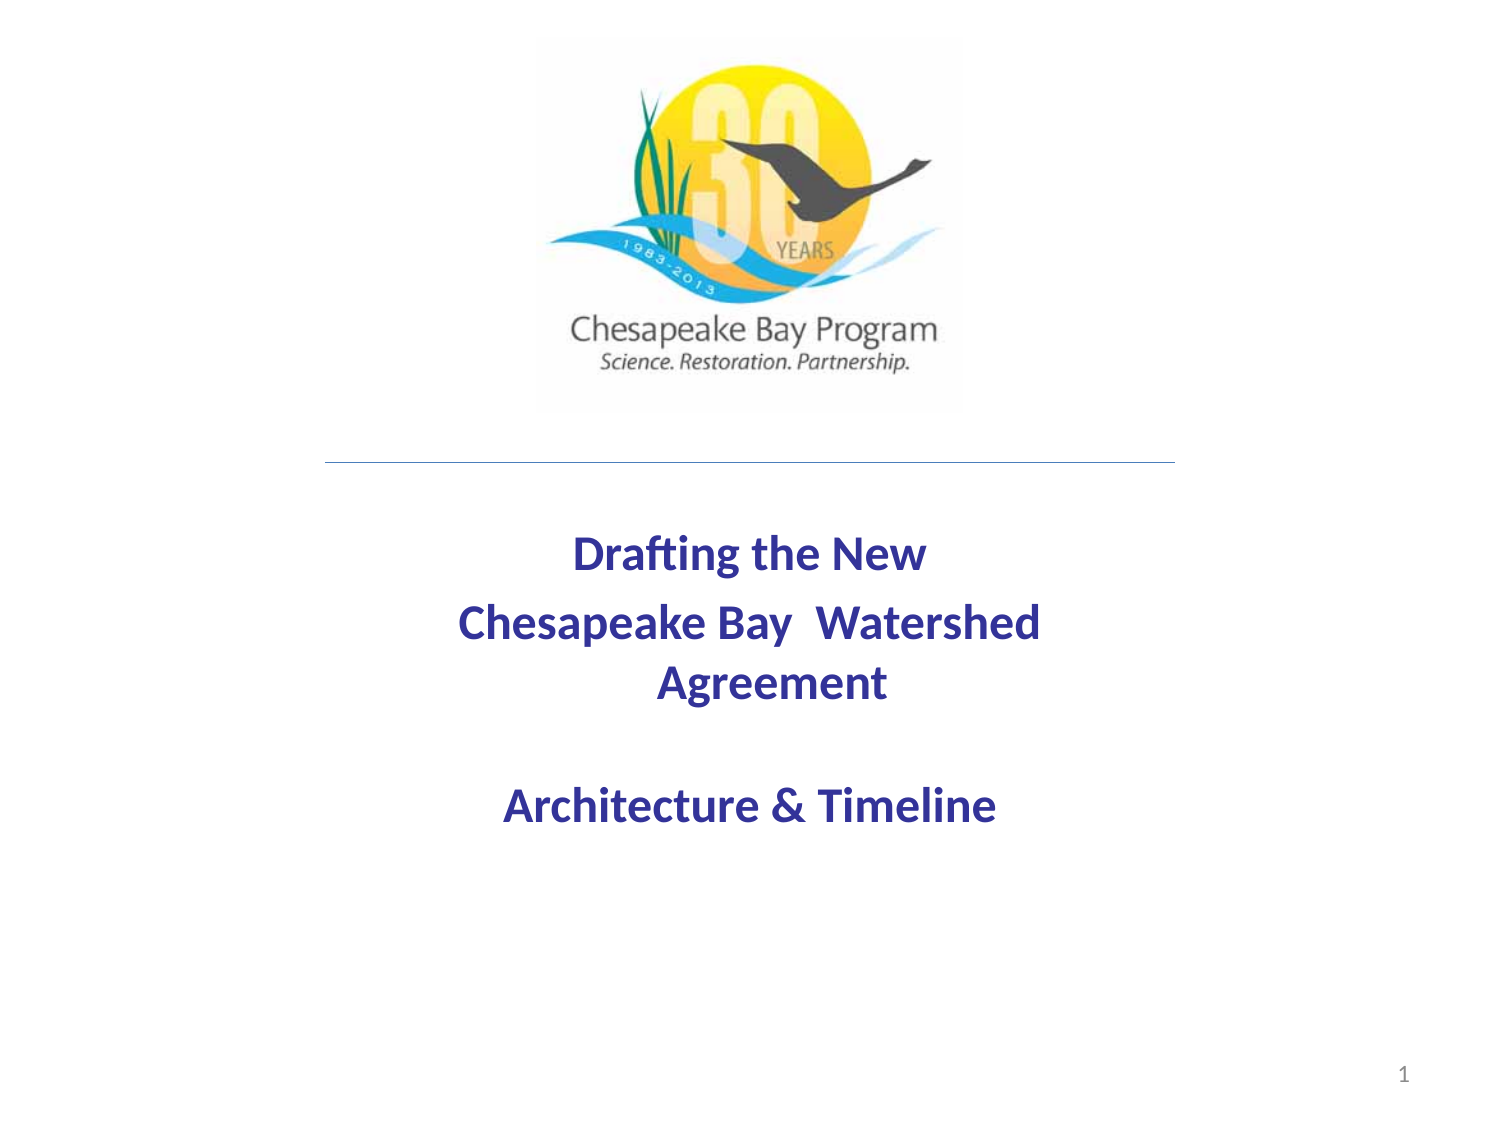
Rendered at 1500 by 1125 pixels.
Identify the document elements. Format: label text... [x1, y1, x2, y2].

slide_number 1 [1074, 1042, 1425, 1103]
picture [536, 37, 963, 413]
list Drafting the New Chesapeake Bay Watershed Agreement Architecture & Timeline [356, 512, 1144, 963]
